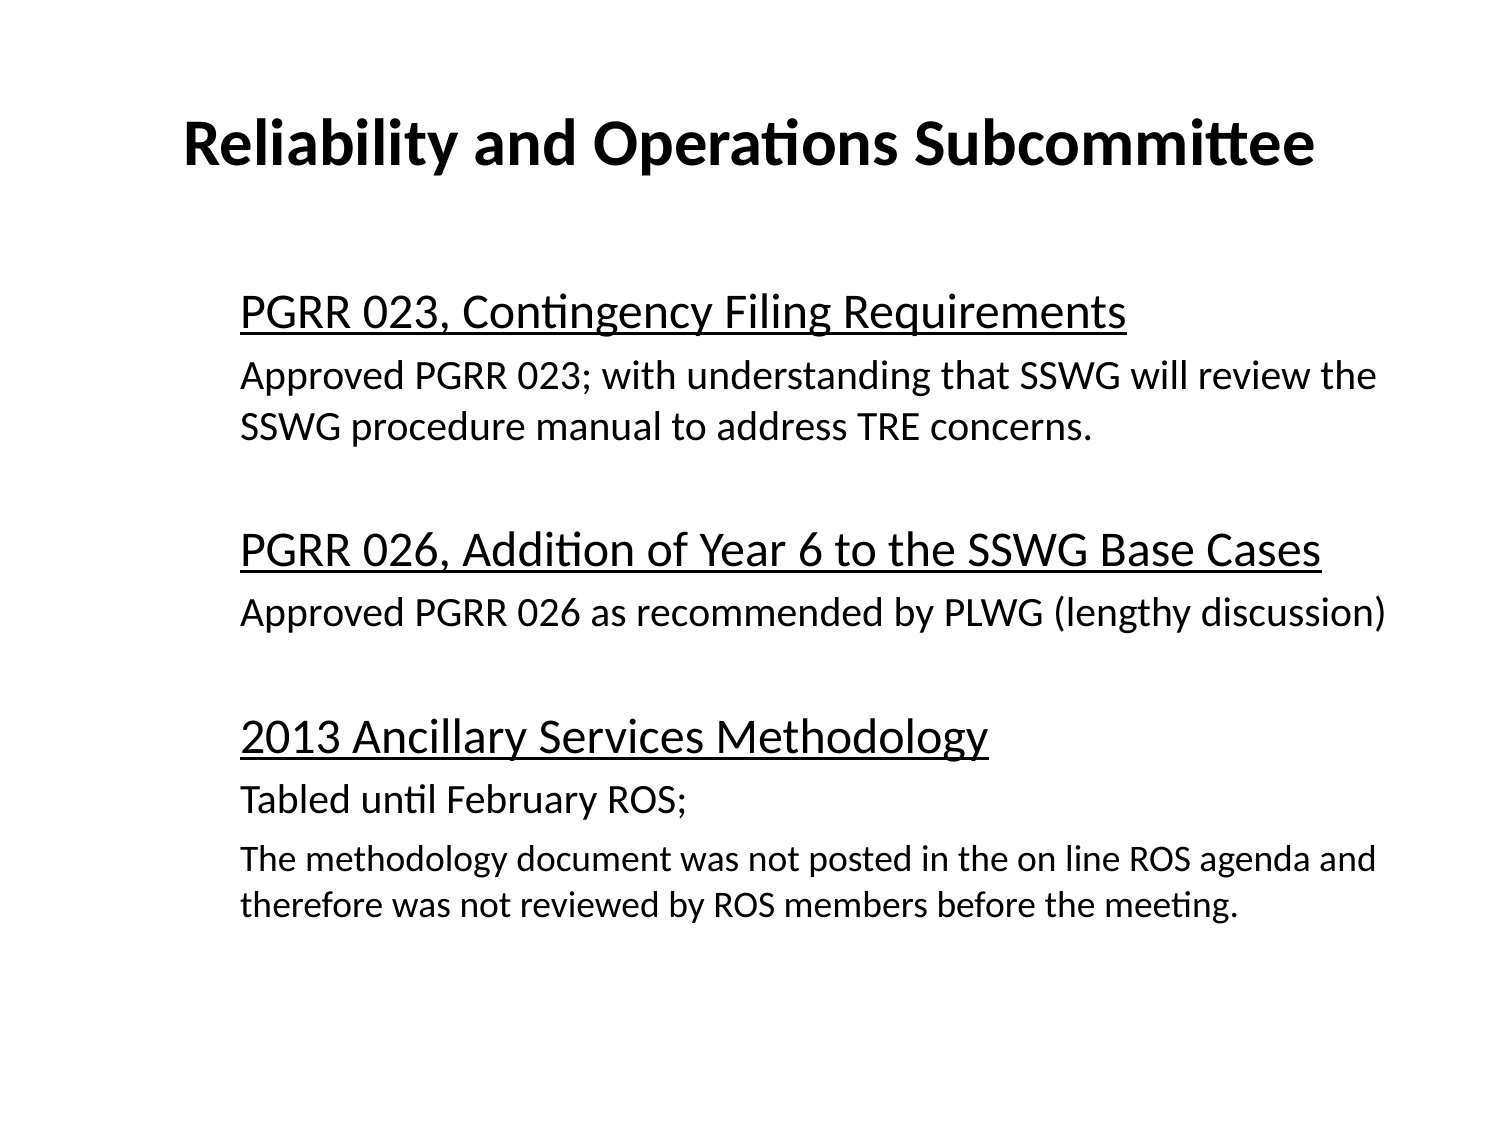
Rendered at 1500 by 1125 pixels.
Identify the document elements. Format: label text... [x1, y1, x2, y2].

list PGRR 023, Contingency Filing Requirements Approved PGRR 023; with understanding that SSWG will review the SSWG procedure manual to address TRE concerns. PGRR 026, Addition of Year 6 to the SSWG Base Cases Approved PGRR 026 as recommended by PLWG (lengthy discussion) 2013 Ancillary Services Methodology Tabled until February ROS; The methodology document was not posted in the on line ROS agenda and therefore was not reviewed by ROS members before the meeting. [75, 262, 1425, 1005]
title Reliability and Operations Subcommittee [75, 45, 1425, 233]
